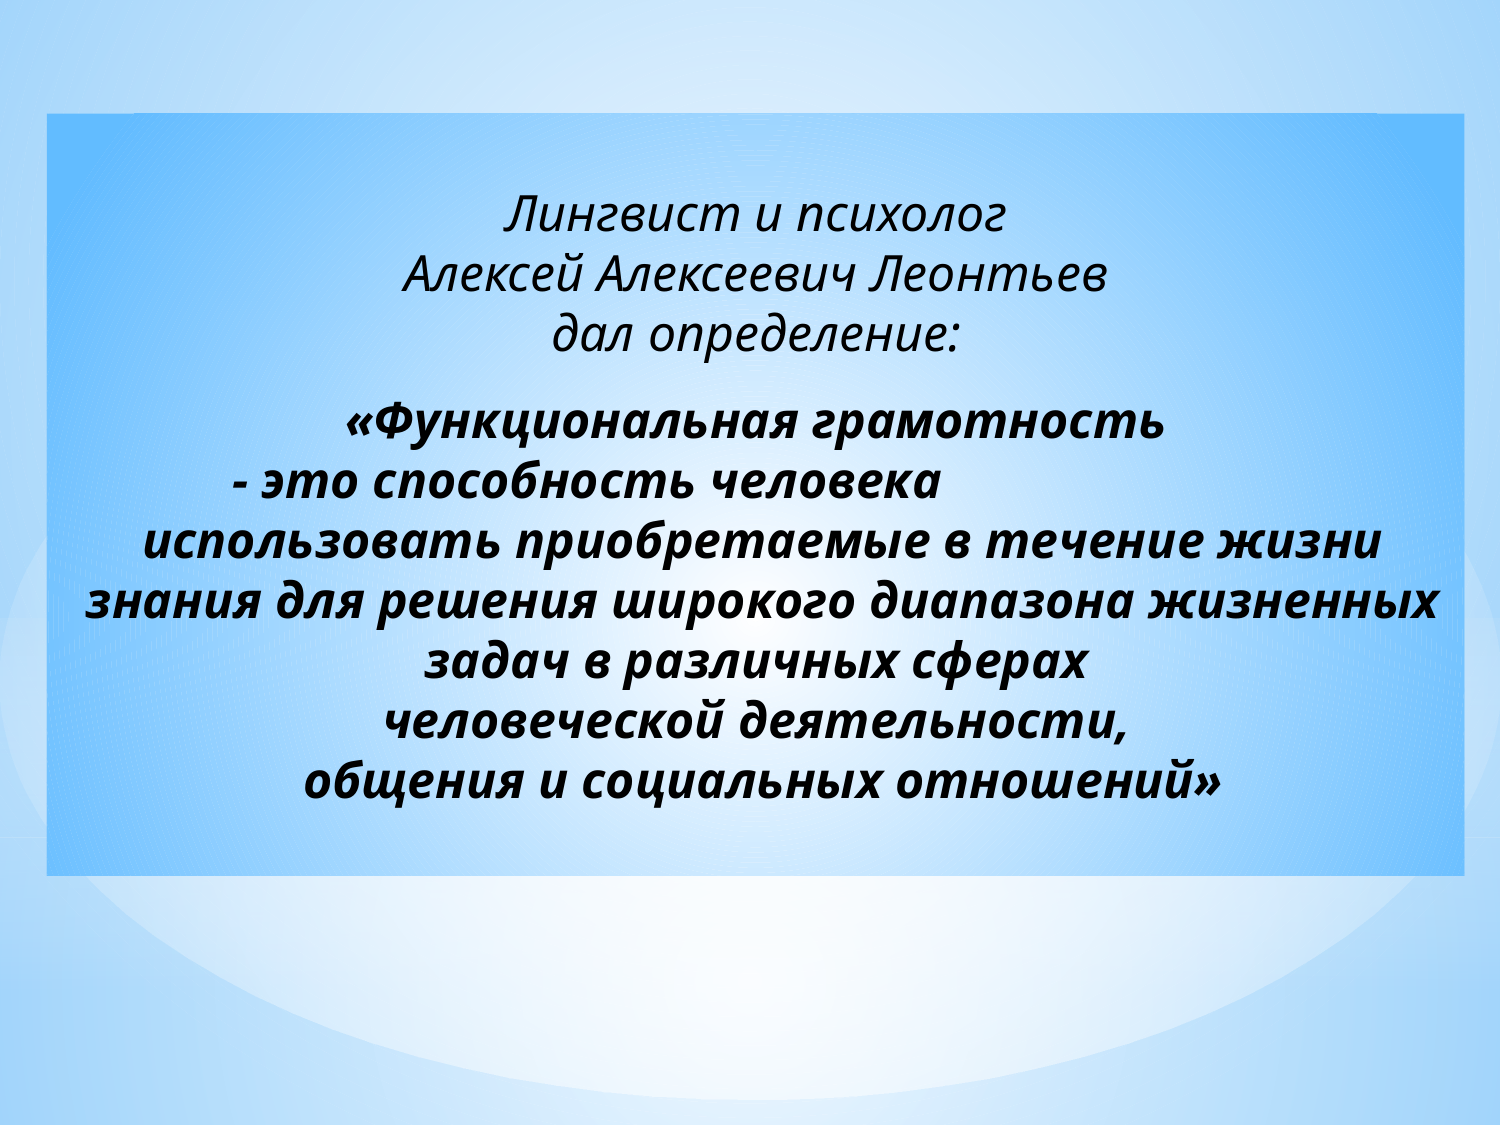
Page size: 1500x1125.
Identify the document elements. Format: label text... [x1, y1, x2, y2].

text_box Лингвист и психолог Алексей Алексеевич Леонтьев дал определение: «Функциональная грамотность - это способность человека использовать приобретаемые в течение жизни знания для решения широкого диапазона жизненных задач в различных сферах человеческой деятельности, общения и социальных отношений» [46, 113, 1465, 876]
